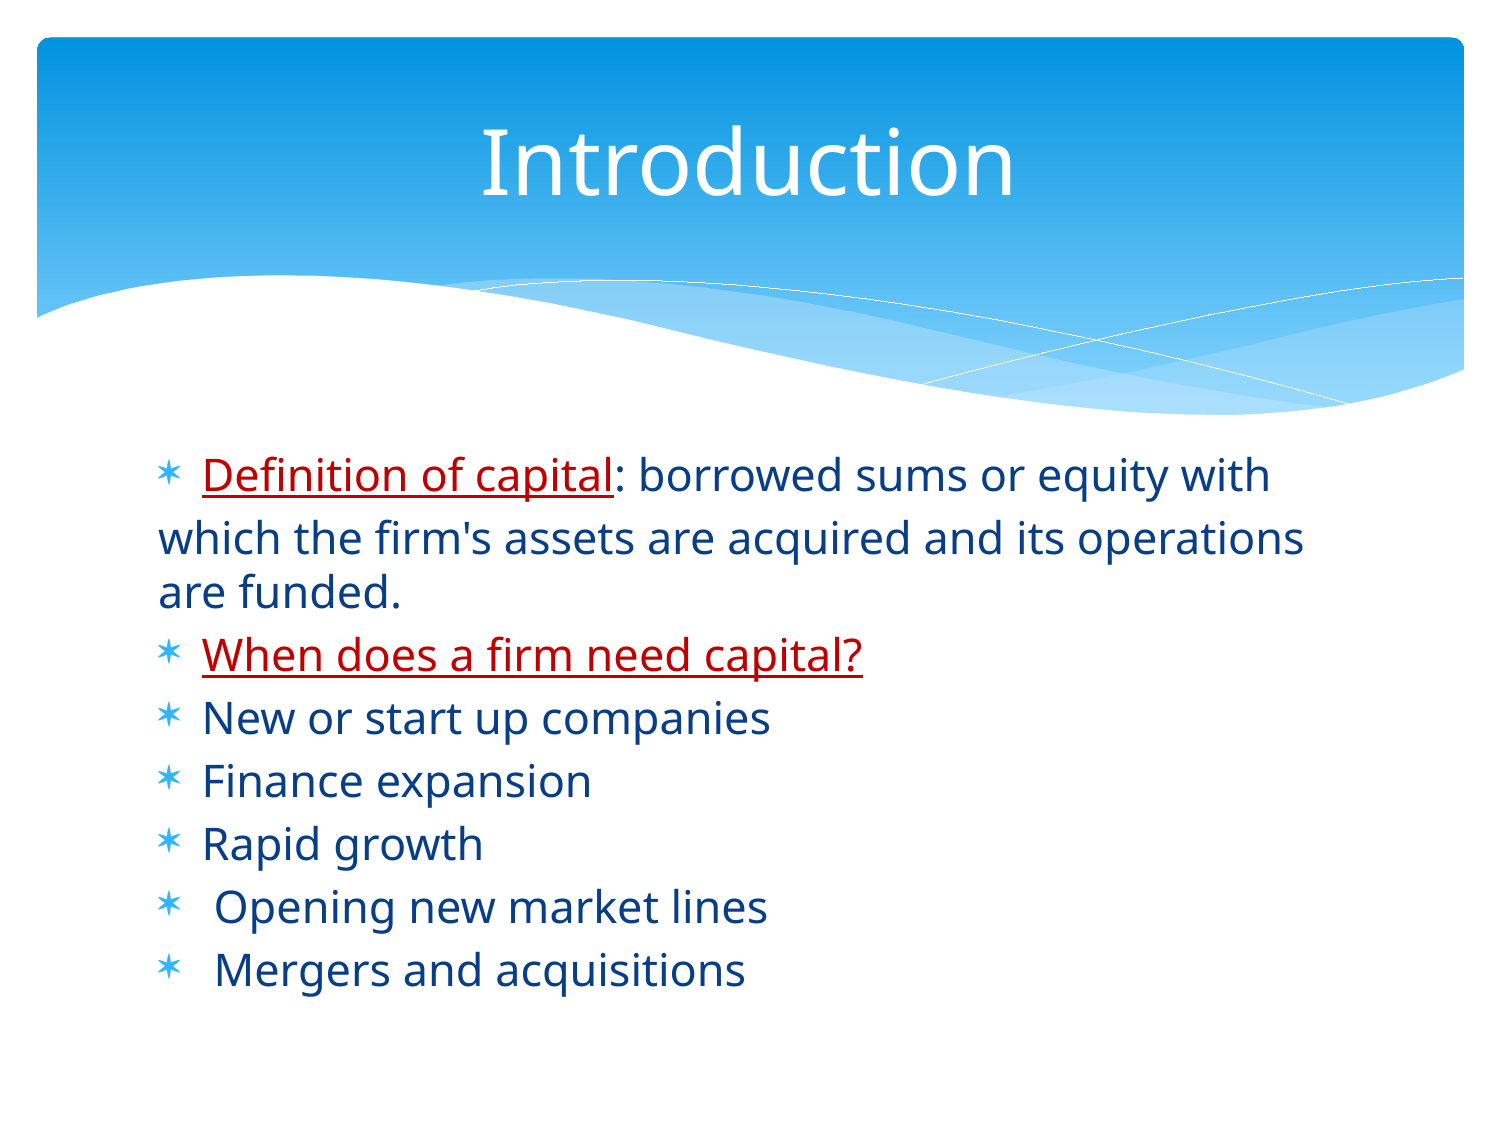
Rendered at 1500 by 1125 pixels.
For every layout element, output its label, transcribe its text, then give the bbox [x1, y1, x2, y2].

title Introduction [75, 55, 1425, 261]
list Definition of capital: borrowed sums or equity with which the firm's assets are acquired and its operations are funded. When does a firm need capital? New or start up companies Finance expansion Rapid growth Opening new market lines Mergers and acquisitions [143, 438, 1359, 1005]
